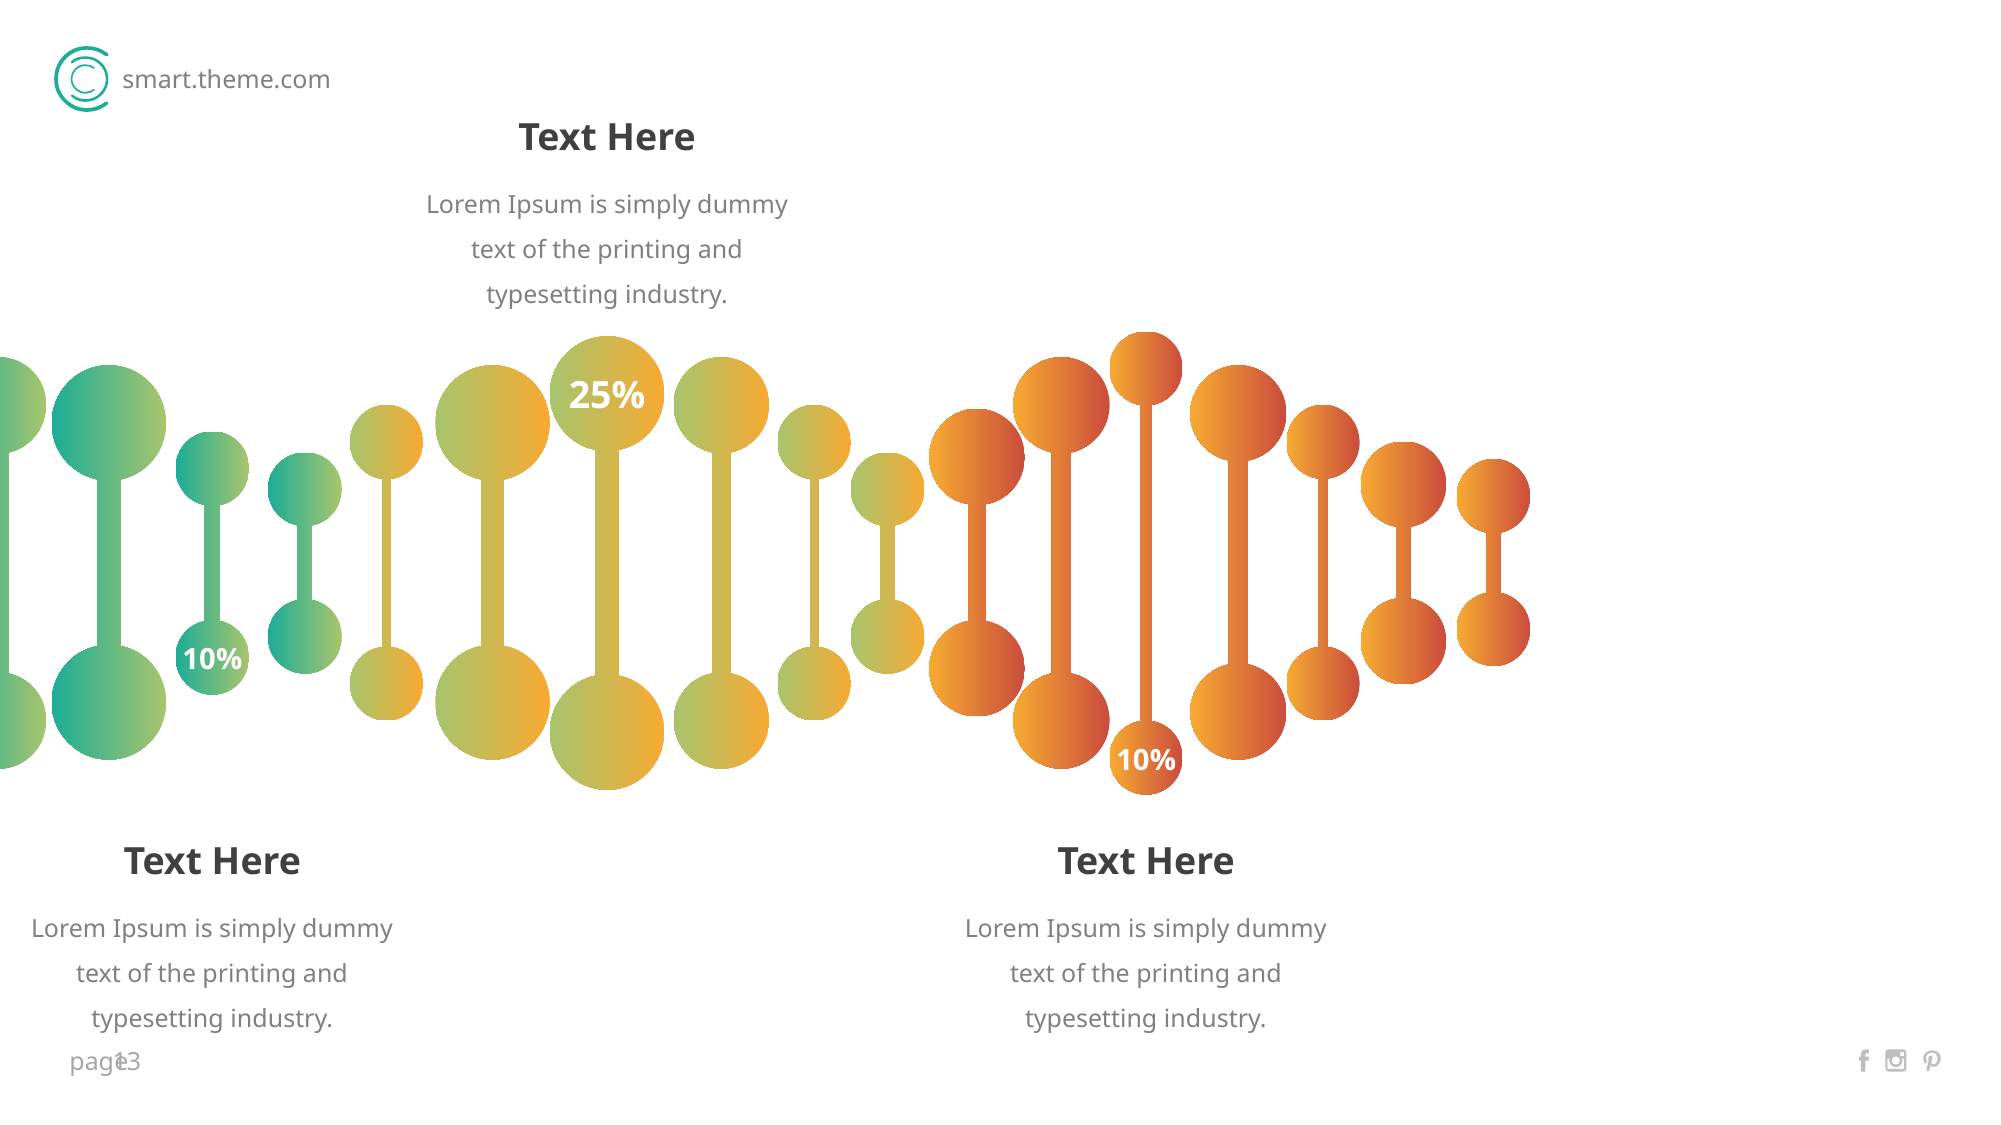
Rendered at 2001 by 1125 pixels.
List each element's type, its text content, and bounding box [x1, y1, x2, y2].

text_box Lorem Ipsum is simply dummy text of the printing and typesetting industry. [19, 890, 406, 1040]
text_box Text Here [503, 105, 711, 166]
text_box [929, 331, 1531, 795]
text_box Text Here [1042, 829, 1250, 890]
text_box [350, 336, 925, 790]
text_box Text Here [108, 829, 317, 890]
text_box Lorem Ipsum is simply dummy text of the printing and typesetting industry. [952, 890, 1340, 1040]
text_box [0, 357, 342, 769]
text_box Lorem Ipsum is simply dummy text of the printing and typesetting industry. [414, 166, 801, 316]
